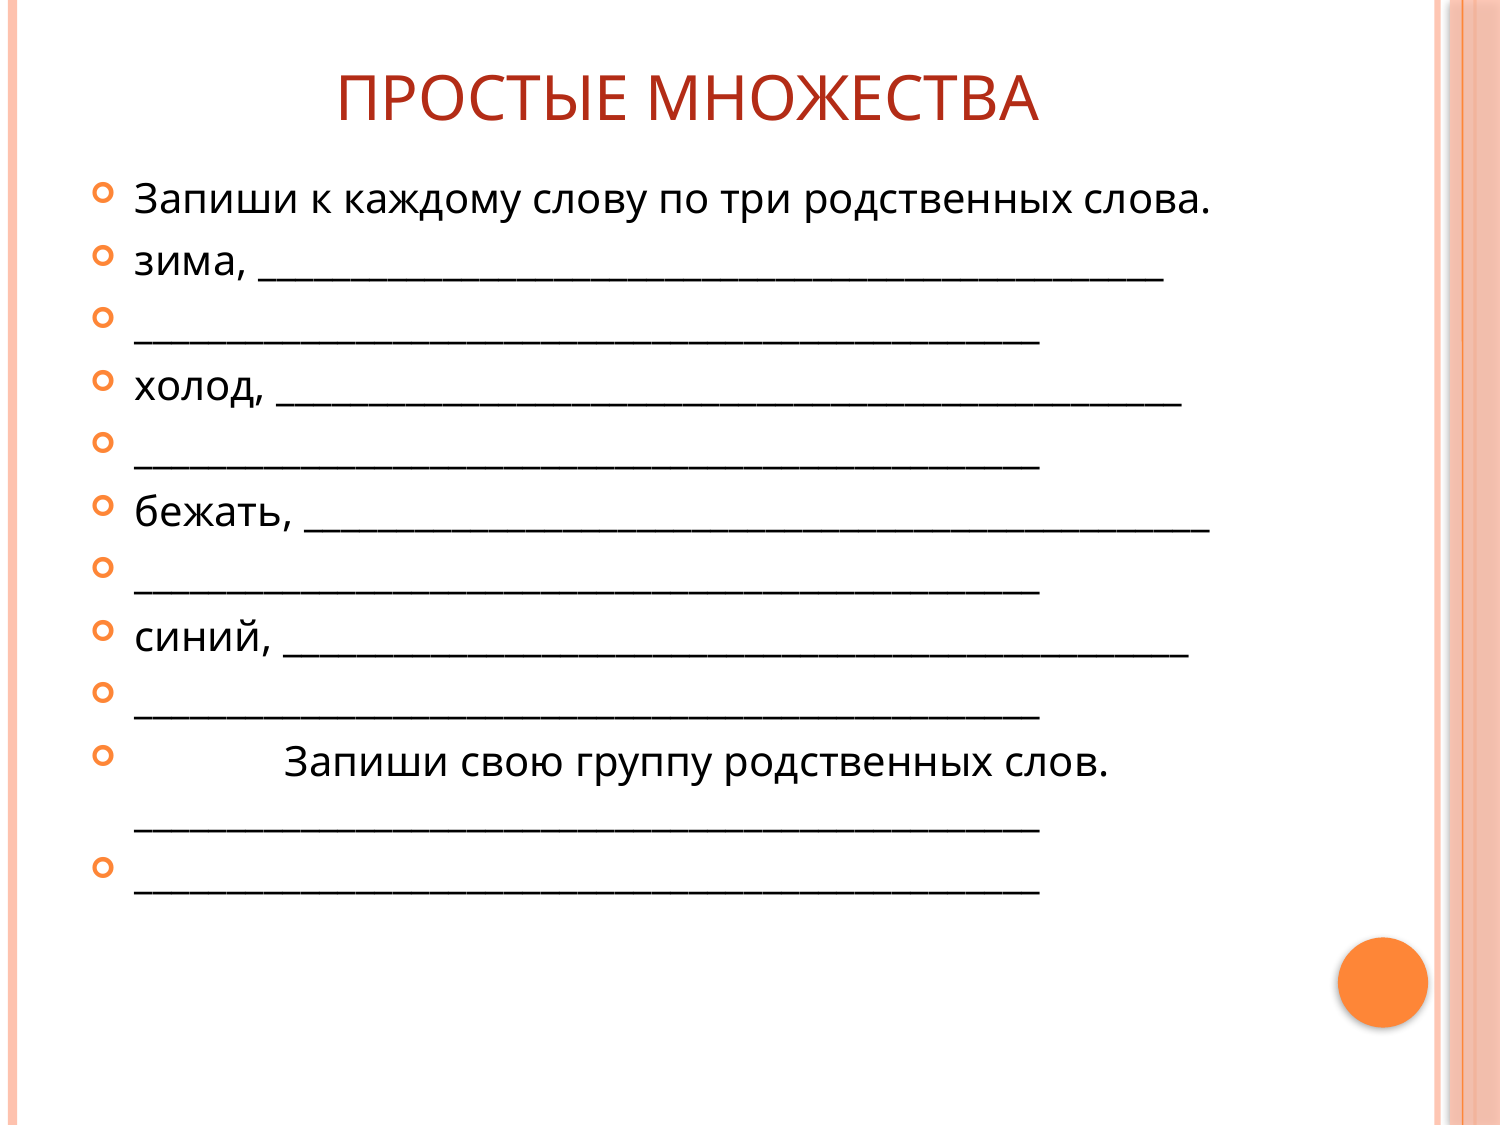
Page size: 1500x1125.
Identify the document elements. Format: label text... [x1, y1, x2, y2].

title Простые множества [75, 45, 1300, 141]
list Запиши к каждому слову по три родственных слова. зима, _________________________________________________ _________________________________________________ холод, _________________________________________________ _________________________________________________ бежать, _________________________________________________ _________________________________________________ синий, _________________________________________________ _________________________________________________ Запиши свою группу родственных слов. _________________________________________________ _________________________________________________ [74, 163, 1301, 1125]
